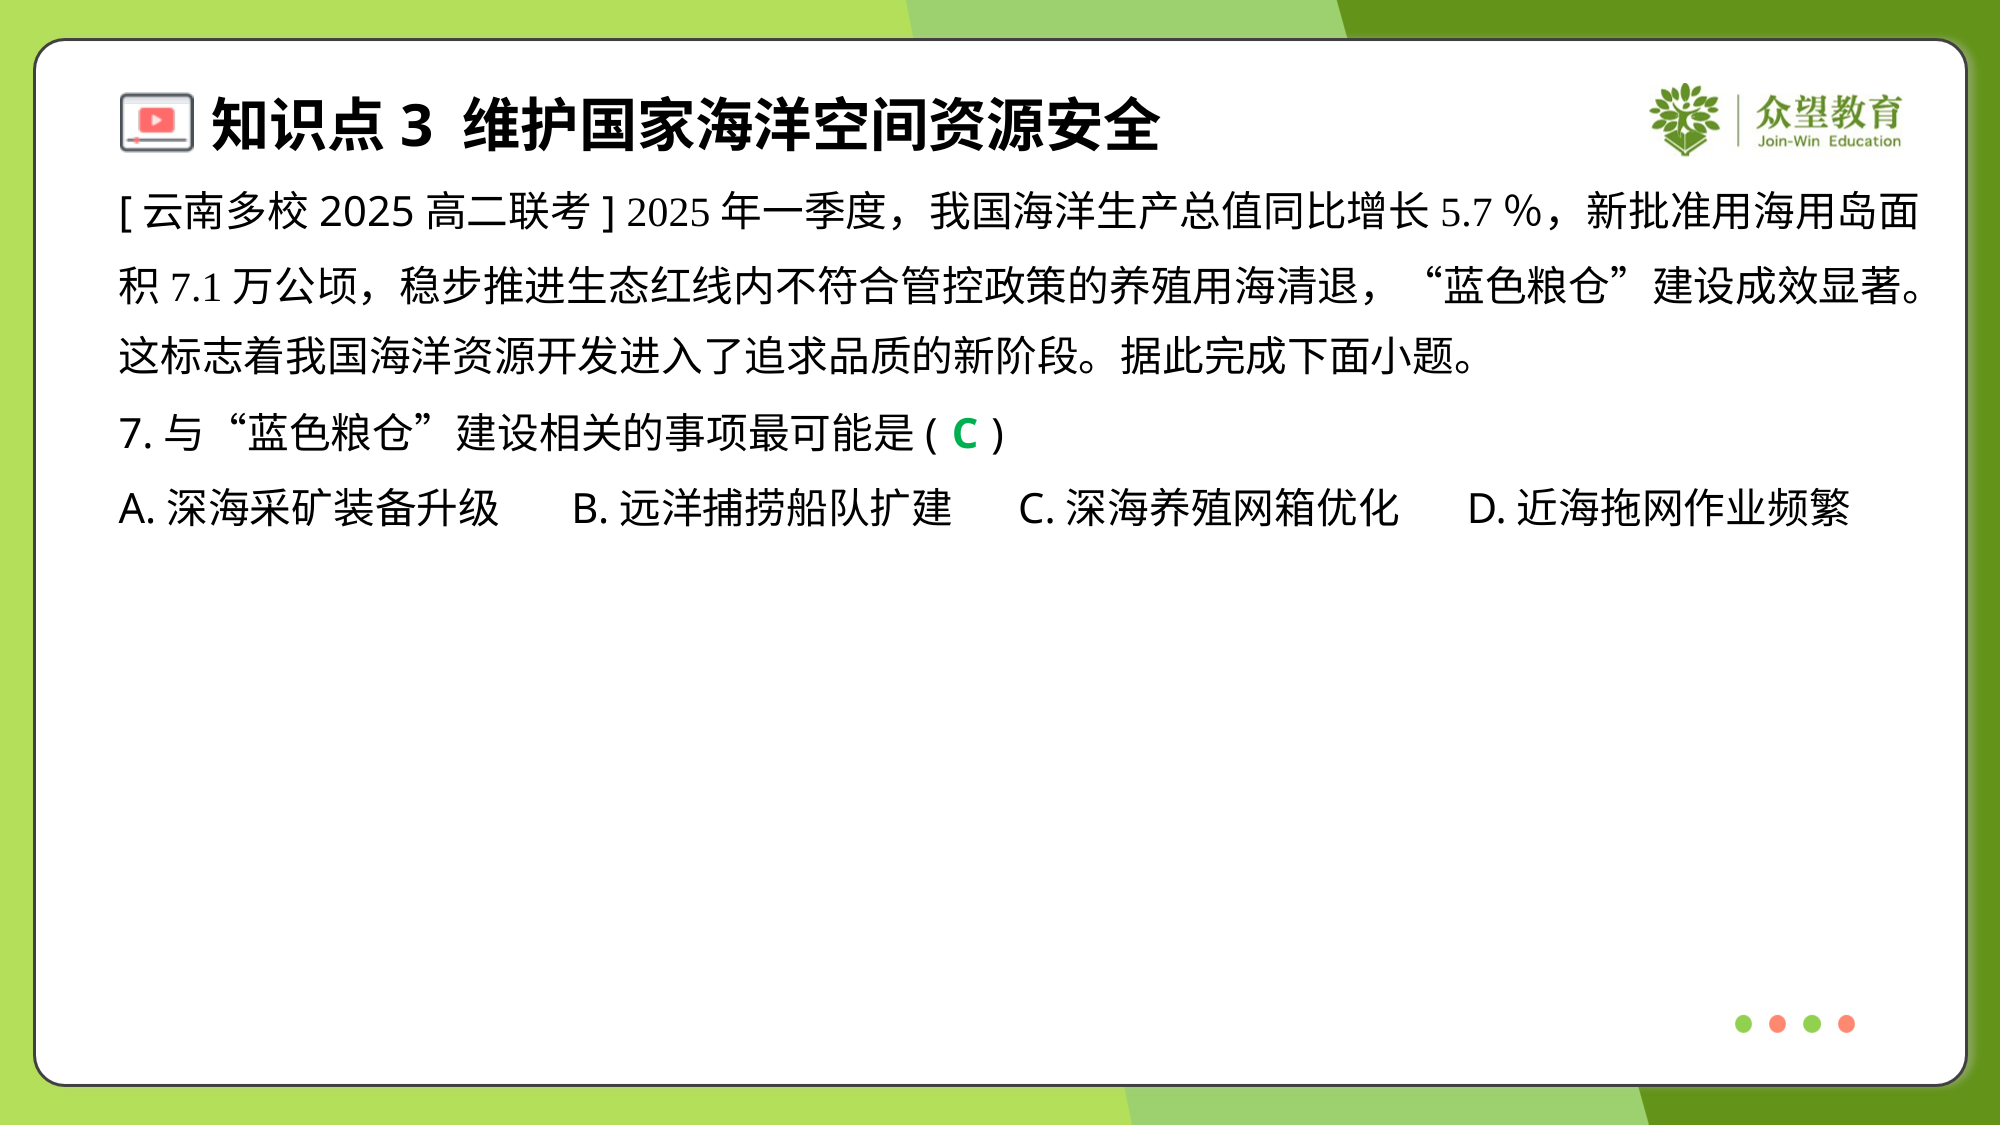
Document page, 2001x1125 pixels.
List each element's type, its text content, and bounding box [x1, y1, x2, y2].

text_box 7.与“蓝色粮仓”建设相关的事项最可能是( ) [118, 381, 935, 448]
text_box [云南多校2025高二联考] 2025年一季度，我国海洋生产总值同比增长5.7％，新批准用海用岛面 积7.1万公顷，稳步推进生态红线内不符合管控政策的养殖用海清退，“蓝色粮仓”建设成效显著。 这标志着我国海洋资源开发进入了追求品质的新阶段。据此完成下面小题。 [118, 159, 1883, 373]
text_box 7.与“蓝色粮仓”建设相关的事项最可能是( ) [995, 381, 1883, 448]
text_box C [935, 381, 995, 449]
picture [0, 0, 2000, 1125]
text_box A.深海采矿装备升级 B.远洋捕捞船队扩建 C.深海养殖网箱优化 D.近海拖网作业频繁 [118, 456, 1883, 523]
